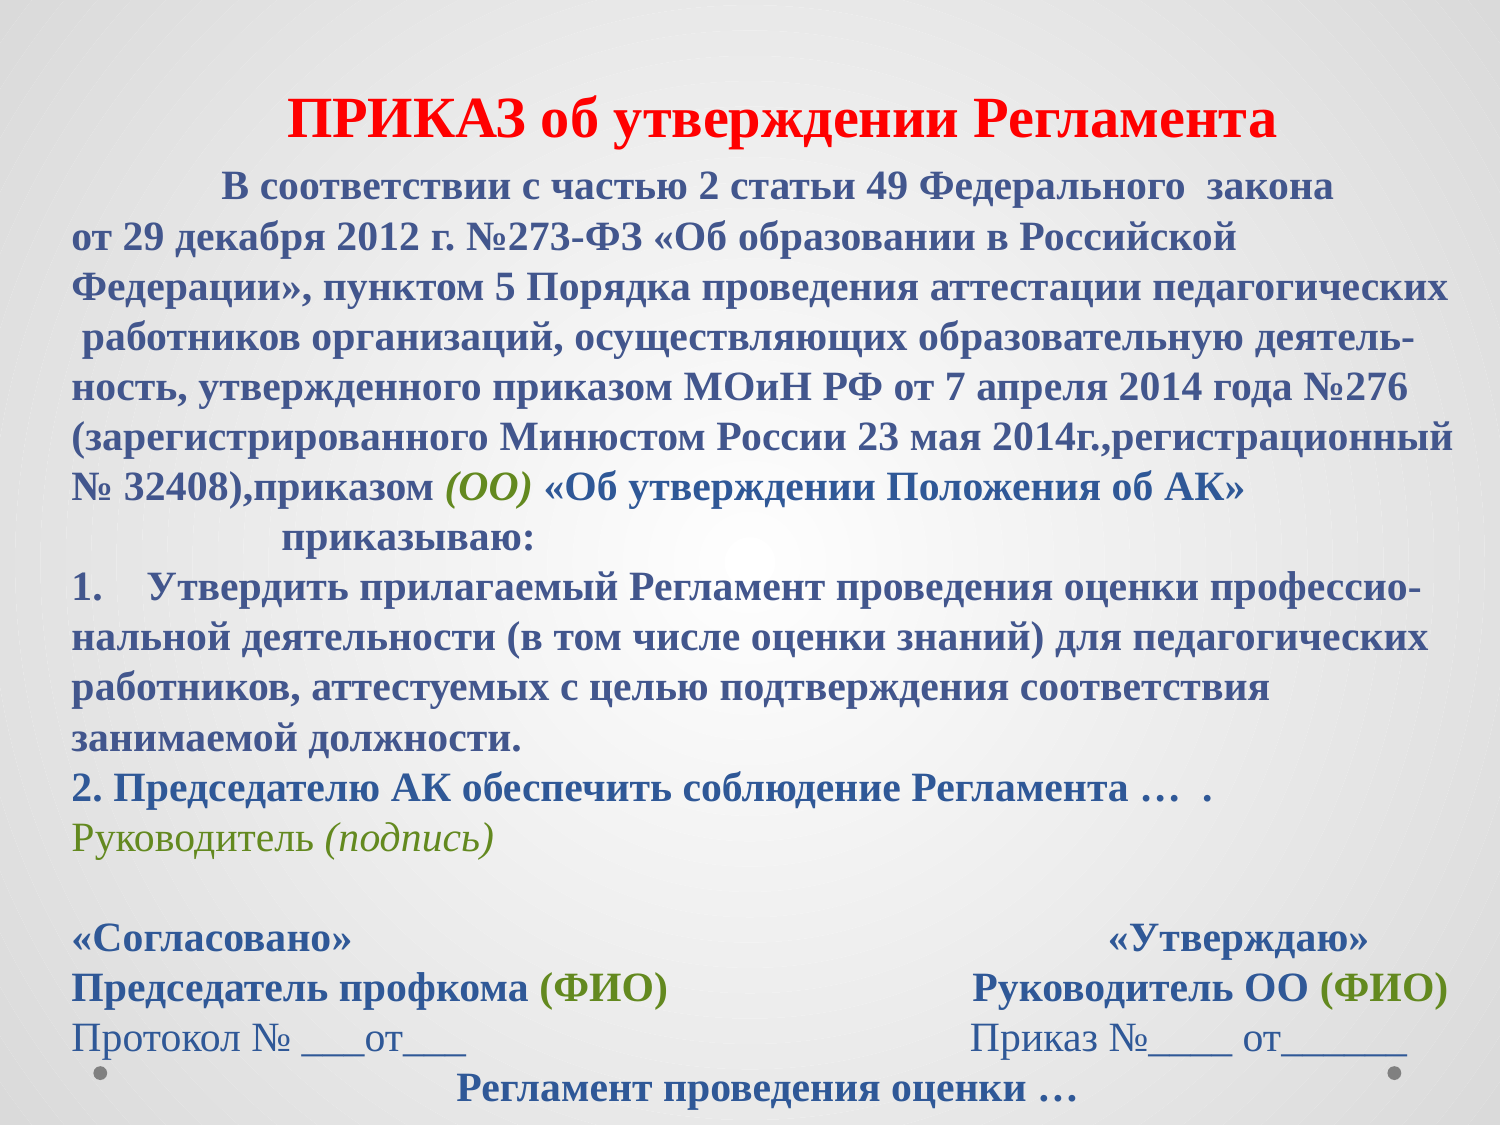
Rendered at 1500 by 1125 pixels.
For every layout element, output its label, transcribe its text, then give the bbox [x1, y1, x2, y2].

text_box ПРИКАЗ об утверждении Регламента В соответствии с частью 2 статьи 49 Федерального закона от 29 декабря 2012 г. №273-ФЗ «Об образовании в Российской Федерации», пунктом 5 Порядка проведения аттестации педагогических работников организаций, осуществляющих образовательную деятель- ность, утвержденного приказом МОиН РФ от 7 апреля 2014 года №276 (зарегистрированного Минюстом России 23 мая 2014г.,регистрационный № 32408),приказом (ОО) «Об утверждении Положения об АК» приказываю: Утвердить прилагаемый Регламент проведения оценки профессио- нальной деятельности (в том числе оценки знаний) для педагогических работников, аттестуемых с целью подтверждения соответствия занимаемой должности. 2. Председателю АК обеспечить соблюдение Регламента … . Руководитель (подпись) «Согласовано» «Утверждаю» Председатель профкома (ФИО) Руководитель ОО (ФИО) Протокол № ___от___ Приказ №____ от______ Регламент проведения оценки … [53, 113, 1483, 1125]
